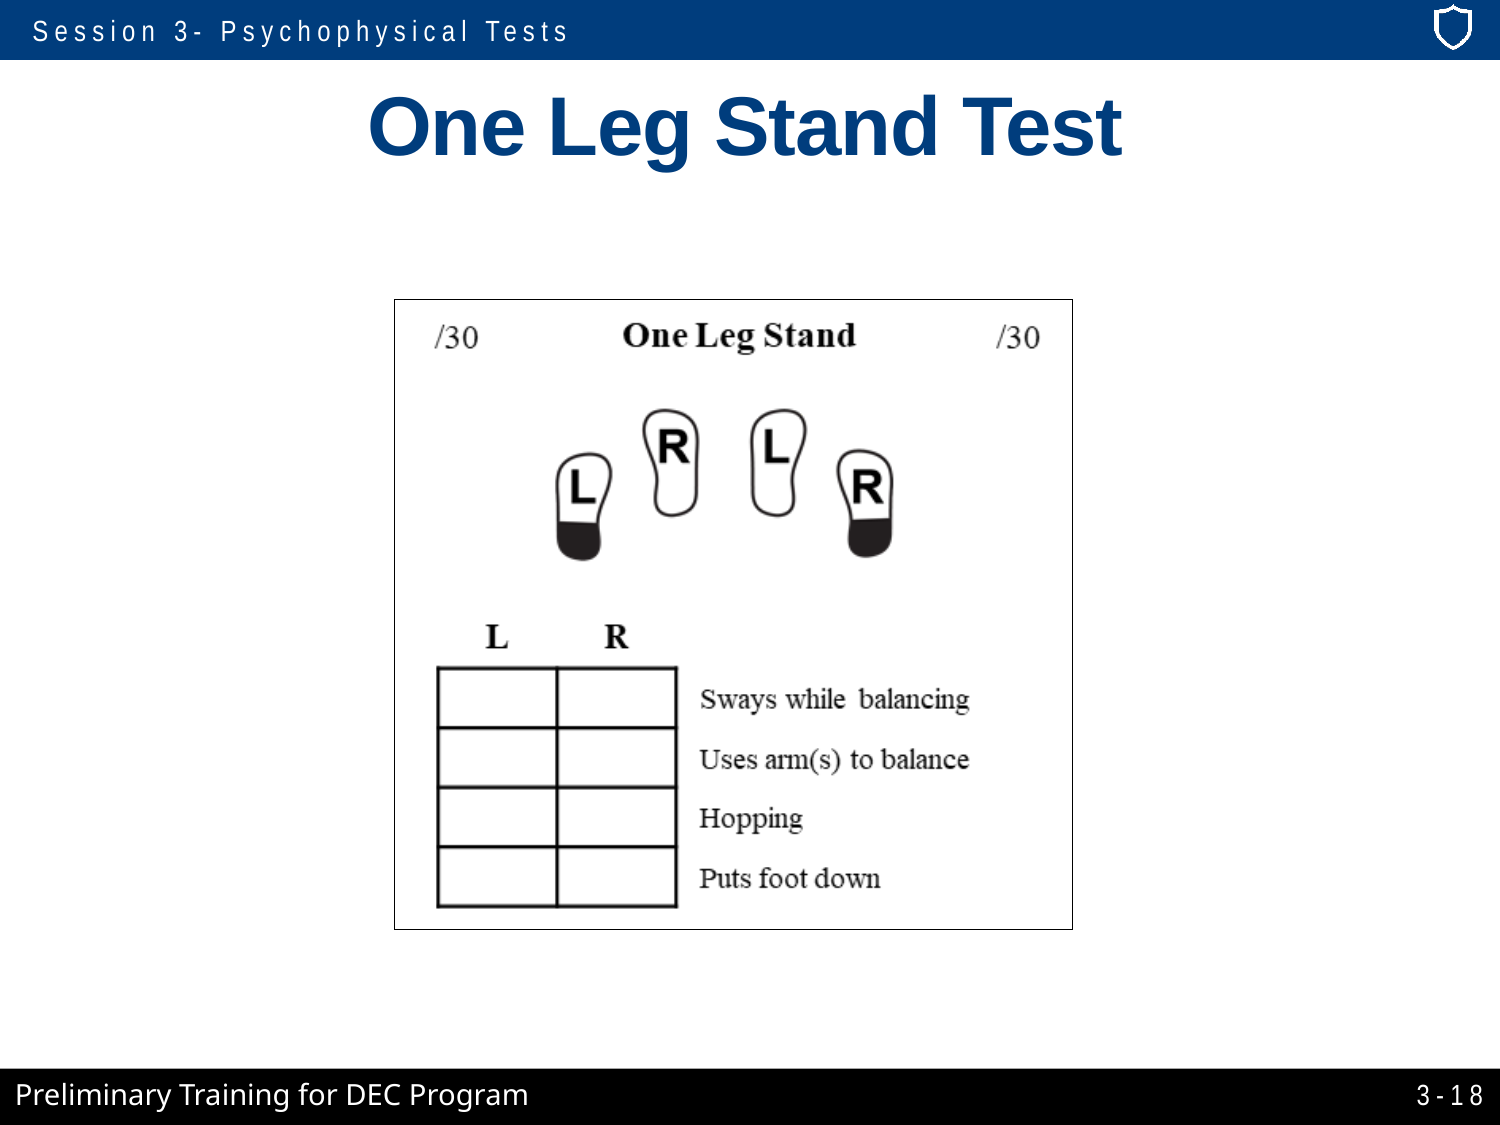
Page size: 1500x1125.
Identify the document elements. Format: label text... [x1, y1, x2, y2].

picture [393, 298, 1073, 930]
picture [1434, 4, 1472, 50]
text_box One Leg Stand Test [45, 80, 1446, 278]
slide_number 3-18 [1218, 1063, 1499, 1124]
